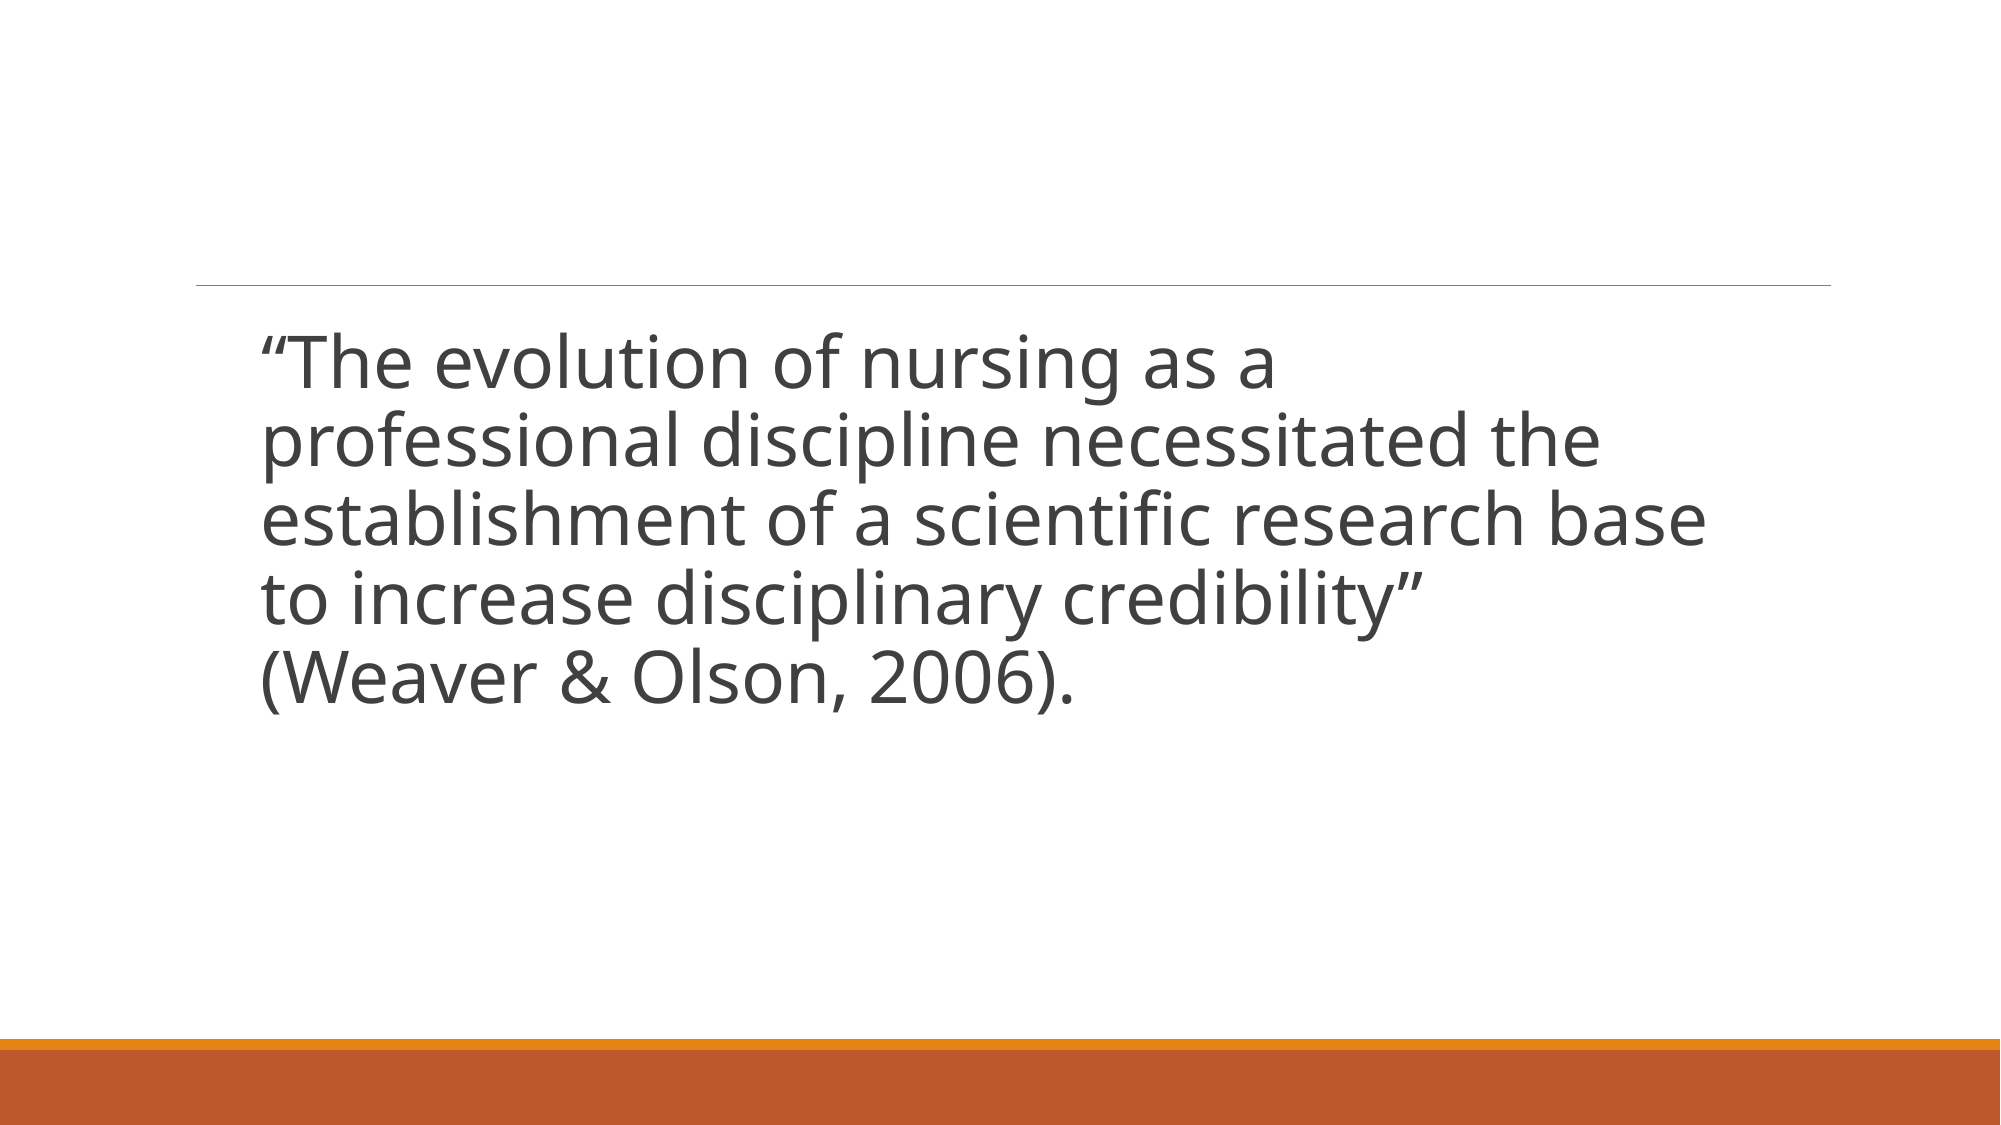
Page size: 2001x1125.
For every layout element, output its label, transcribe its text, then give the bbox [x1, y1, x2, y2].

list “The evolution of nursing as a professional discipline necessitated the establishment of a scientific research base to increase disciplinary credibility” (Weaver & Olson, 2006). [245, 317, 1712, 956]
